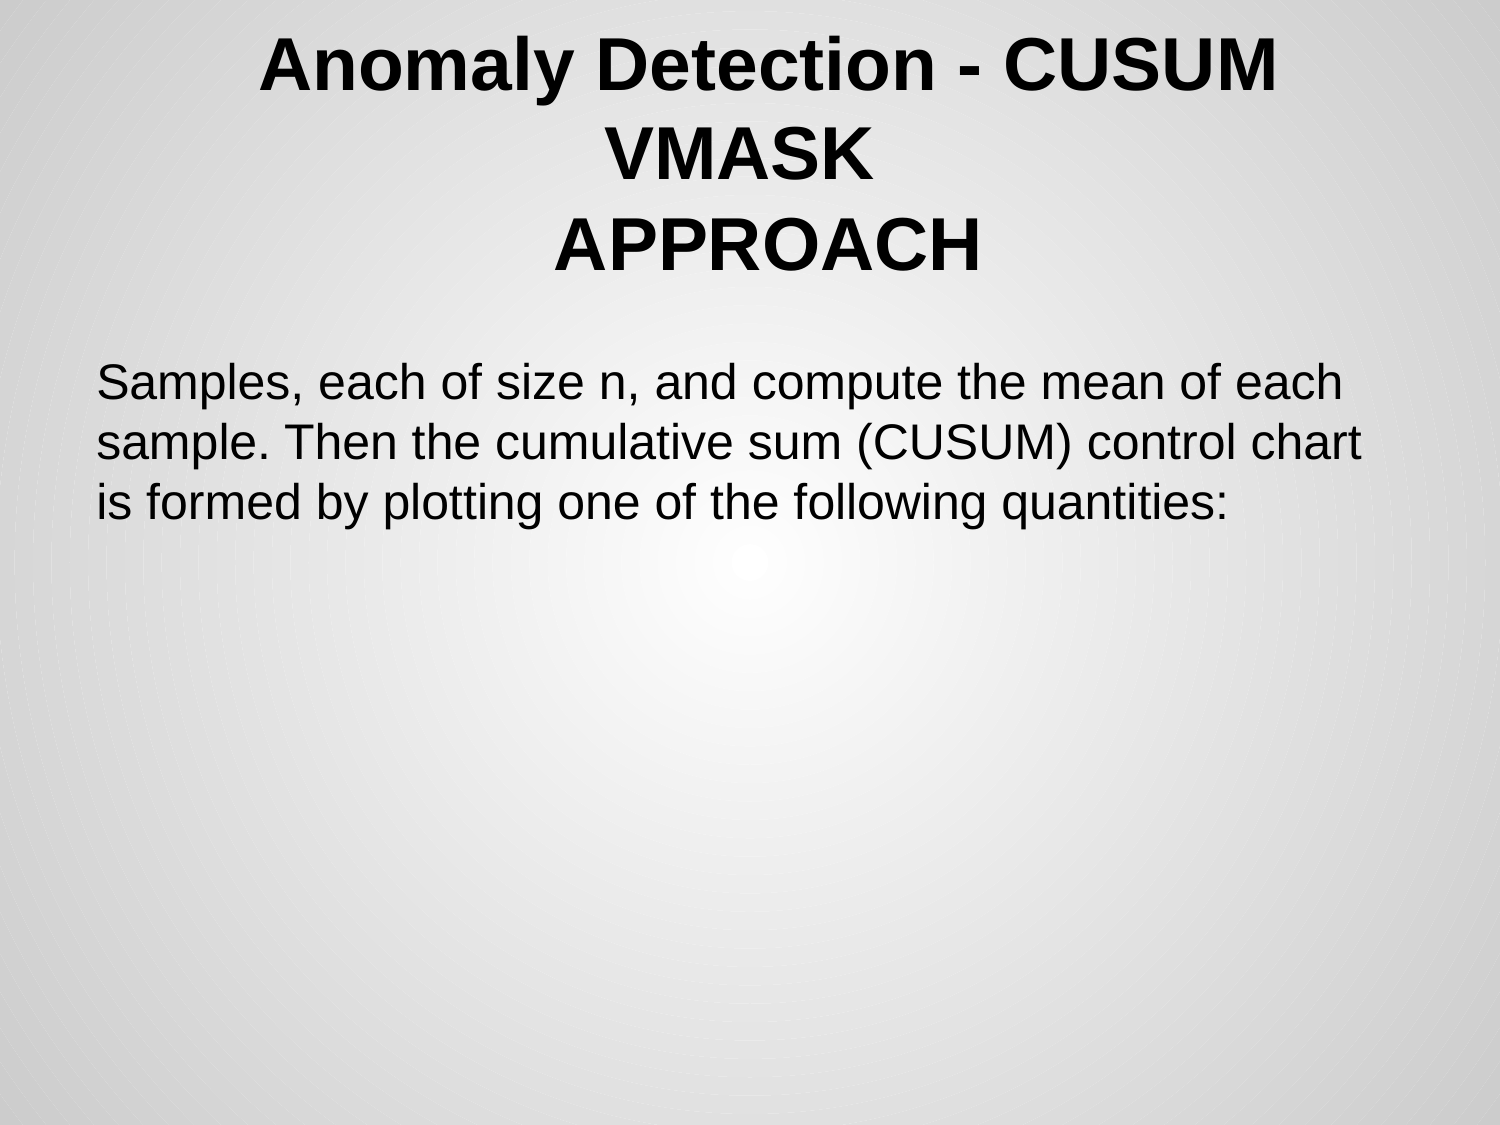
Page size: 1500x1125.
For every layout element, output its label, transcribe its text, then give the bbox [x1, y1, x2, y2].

list Samples, each of size n, and compute the mean of each sample. Then the cumulative sum (CUSUM) control chart is formed by plotting one of the following quantities: [75, 262, 1425, 1078]
title Anomaly Detection - CUSUM VMASK APPROACH [75, 112, 1425, 262]
